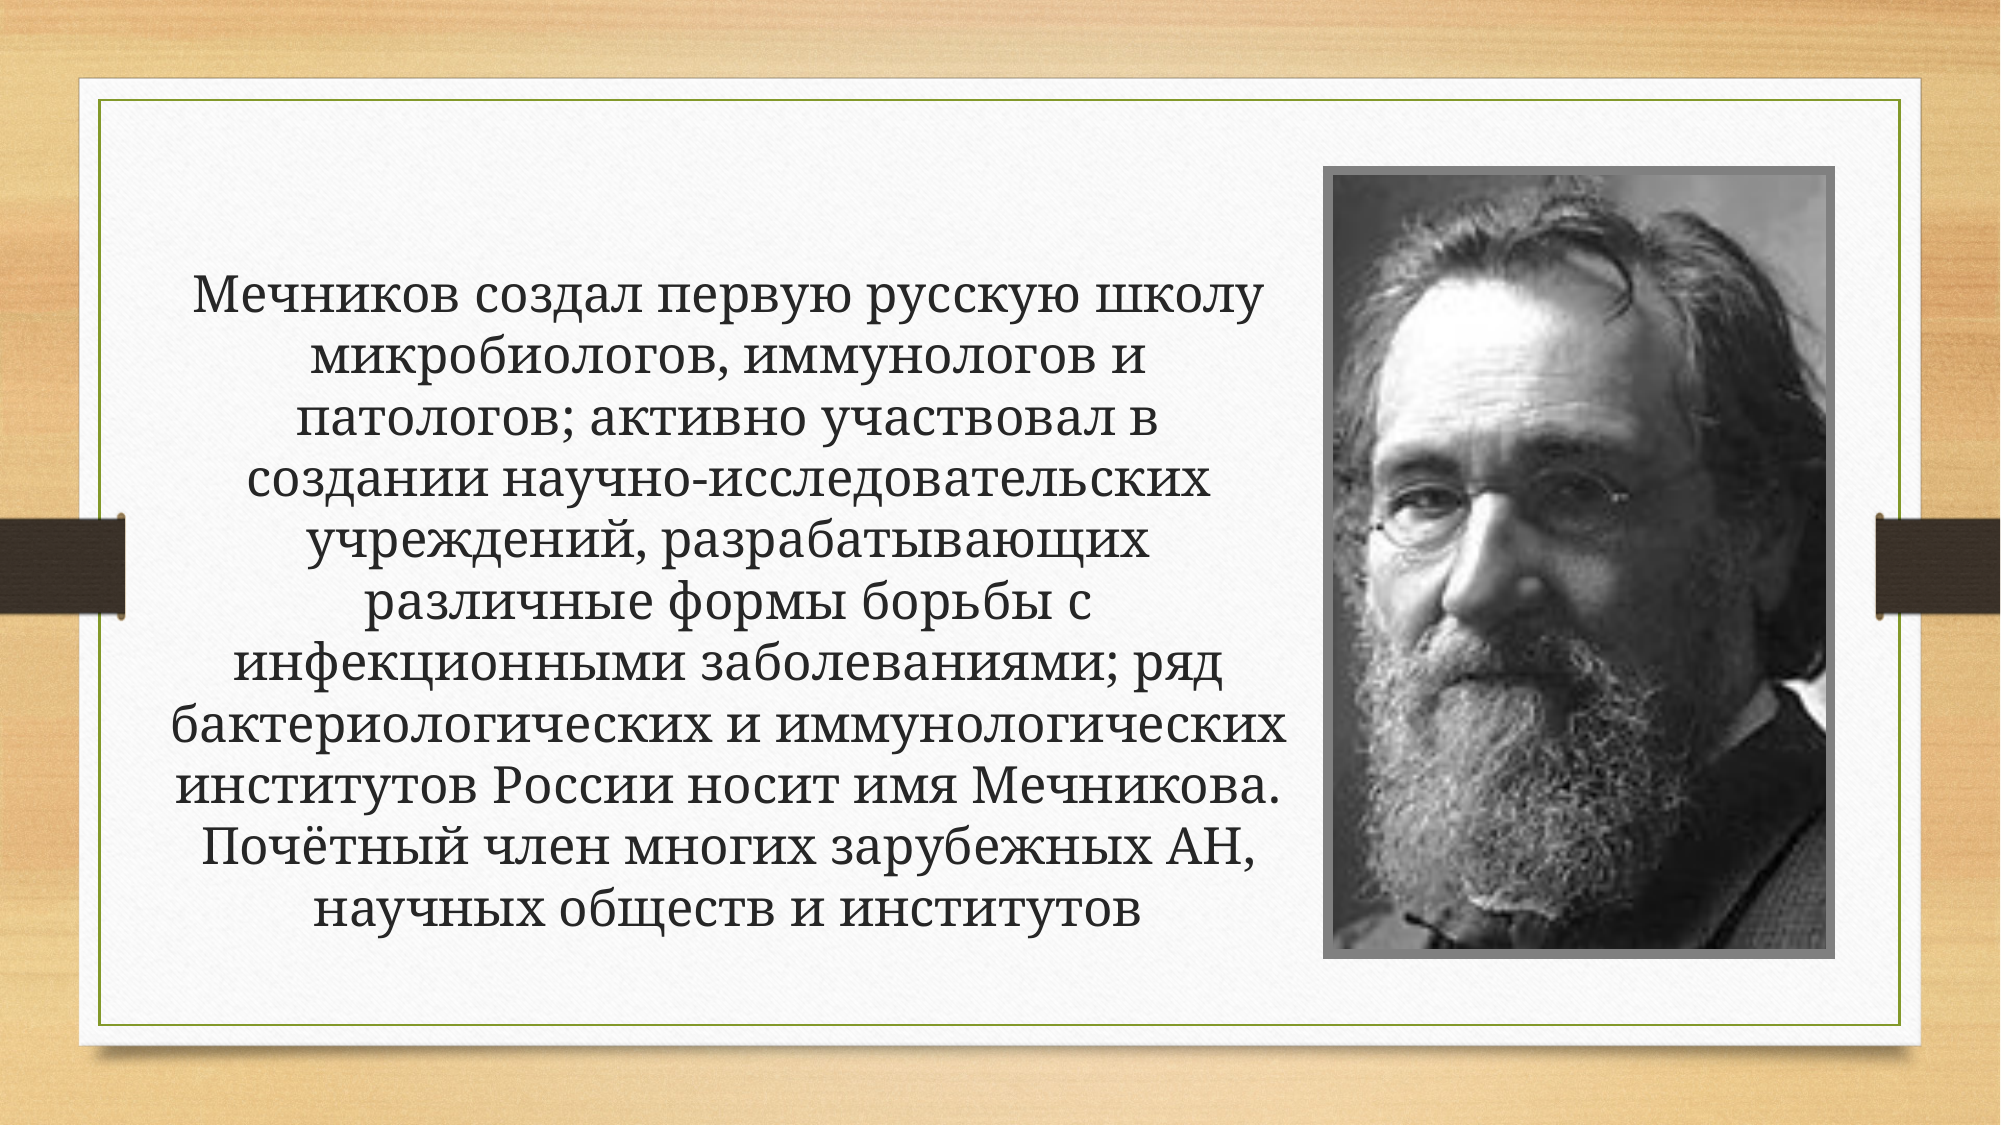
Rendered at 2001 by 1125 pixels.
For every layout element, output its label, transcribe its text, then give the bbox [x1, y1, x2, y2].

picture [0, 0, 2001, 1125]
list Мечников создал первую русскую школу микробиологов, иммунологов и патологов; активно участвовал в создании научно-исследовательских учреждений, разрабатывающих различные формы борьбы с инфекционными заболеваниями; ряд бактериологических и иммунологических институтов России носит имя Мечникова. Почётный член многих зарубежных АН, научных обществ и институтов [154, 170, 1303, 955]
